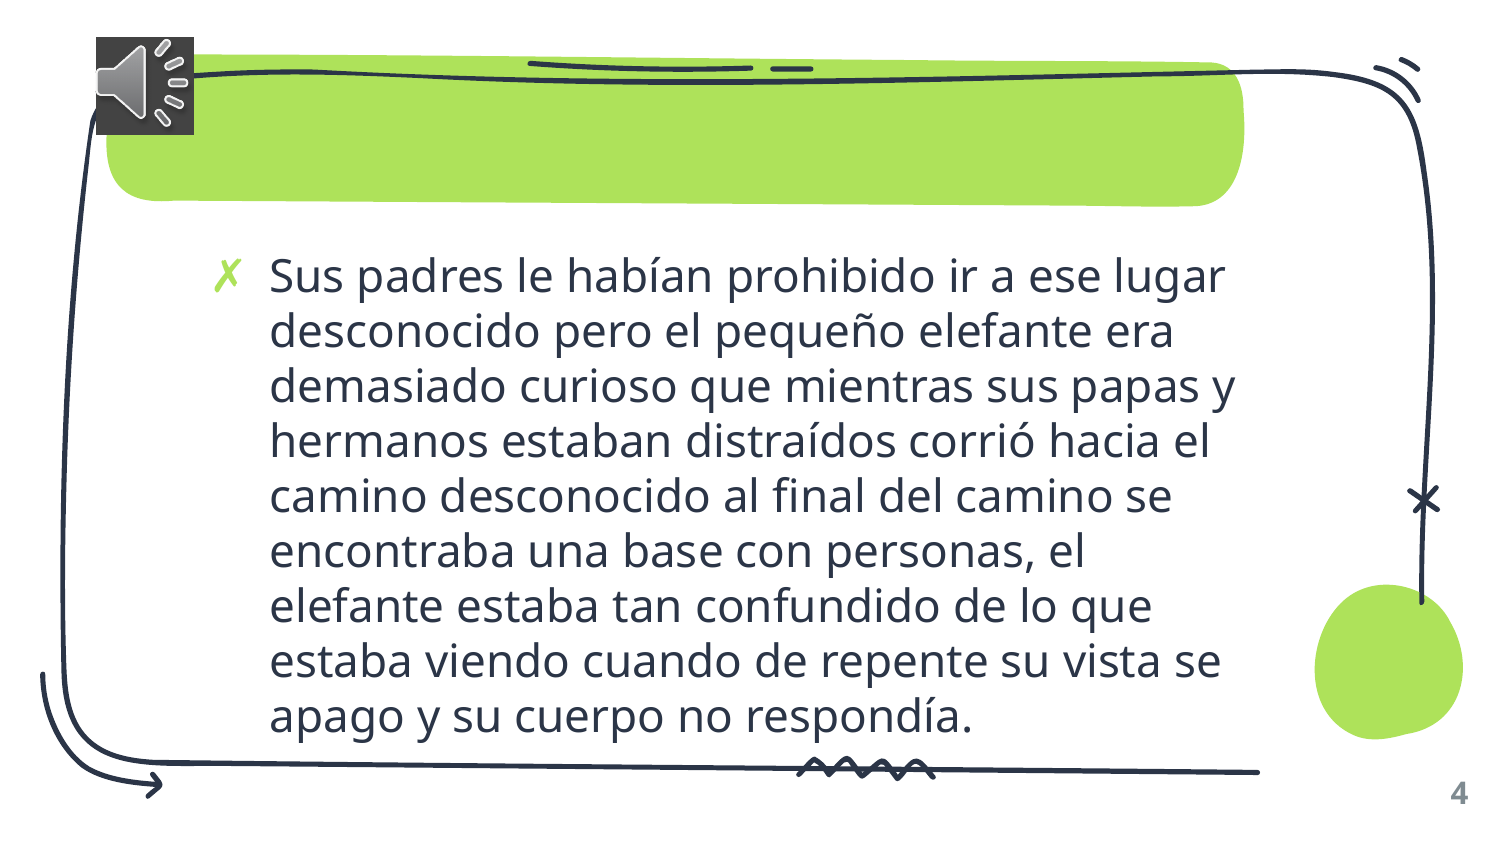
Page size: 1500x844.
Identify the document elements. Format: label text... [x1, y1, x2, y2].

picture [94, 35, 196, 137]
list Sus padres le habían prohibido ir a ese lugar desconocido pero el pequeño elefante era demasiado curioso que mientras sus papas y hermanos estaban distraídos corrió hacia el camino desconocido al final del camino se encontraba una base con personas, el elefante estaba tan confundido de lo que estaba viendo cuando de repente su vista se apago y su cuerpo no respondía. [194, 247, 1250, 713]
slide_number 4 [1378, 769, 1469, 820]
